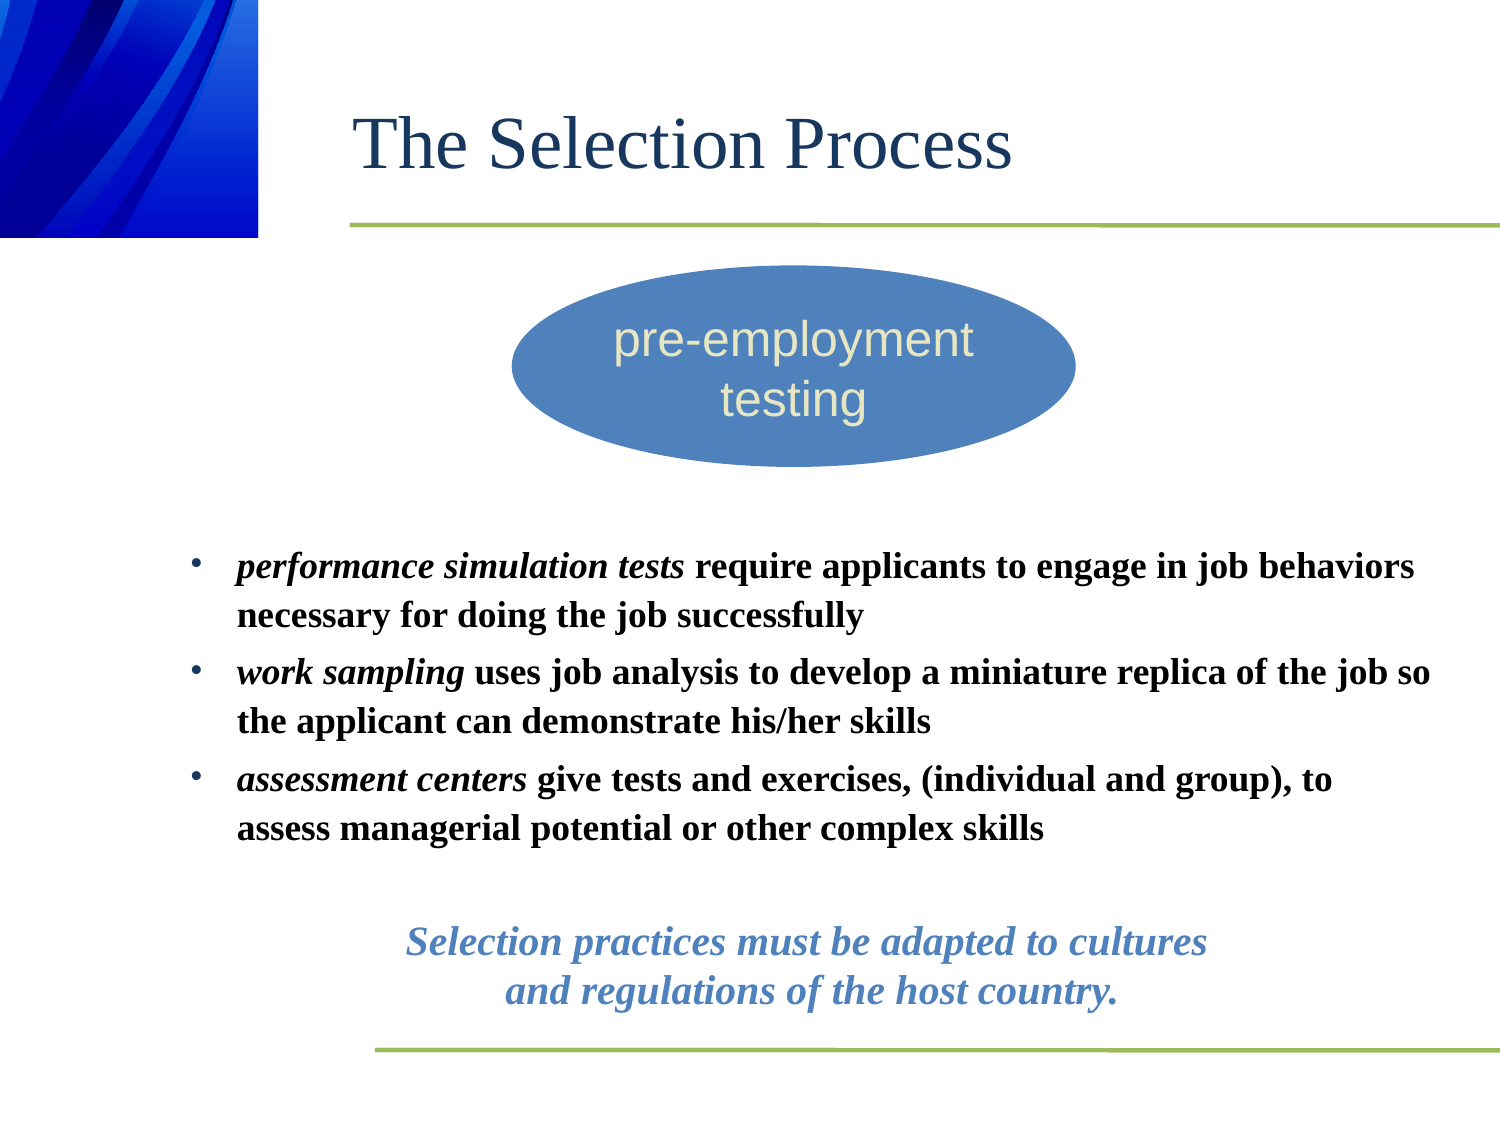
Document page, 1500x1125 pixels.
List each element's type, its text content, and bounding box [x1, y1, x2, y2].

text_box pre-employment testing [512, 266, 1075, 467]
picture [0, 0, 259, 238]
text_box performance simulation tests require applicants to engage in job behaviors necessary for doing the job successfully work sampling uses job analysis to develop a miniature replica of the job so the applicant can demonstrate his/her skills assessment centers give tests and exercises, (individual and group), to assess managerial potential or other complex skills Selection practices must be adapted to cultures and regulations of the host country. [99, 528, 1450, 1054]
title The Selection Process [337, 45, 1425, 233]
